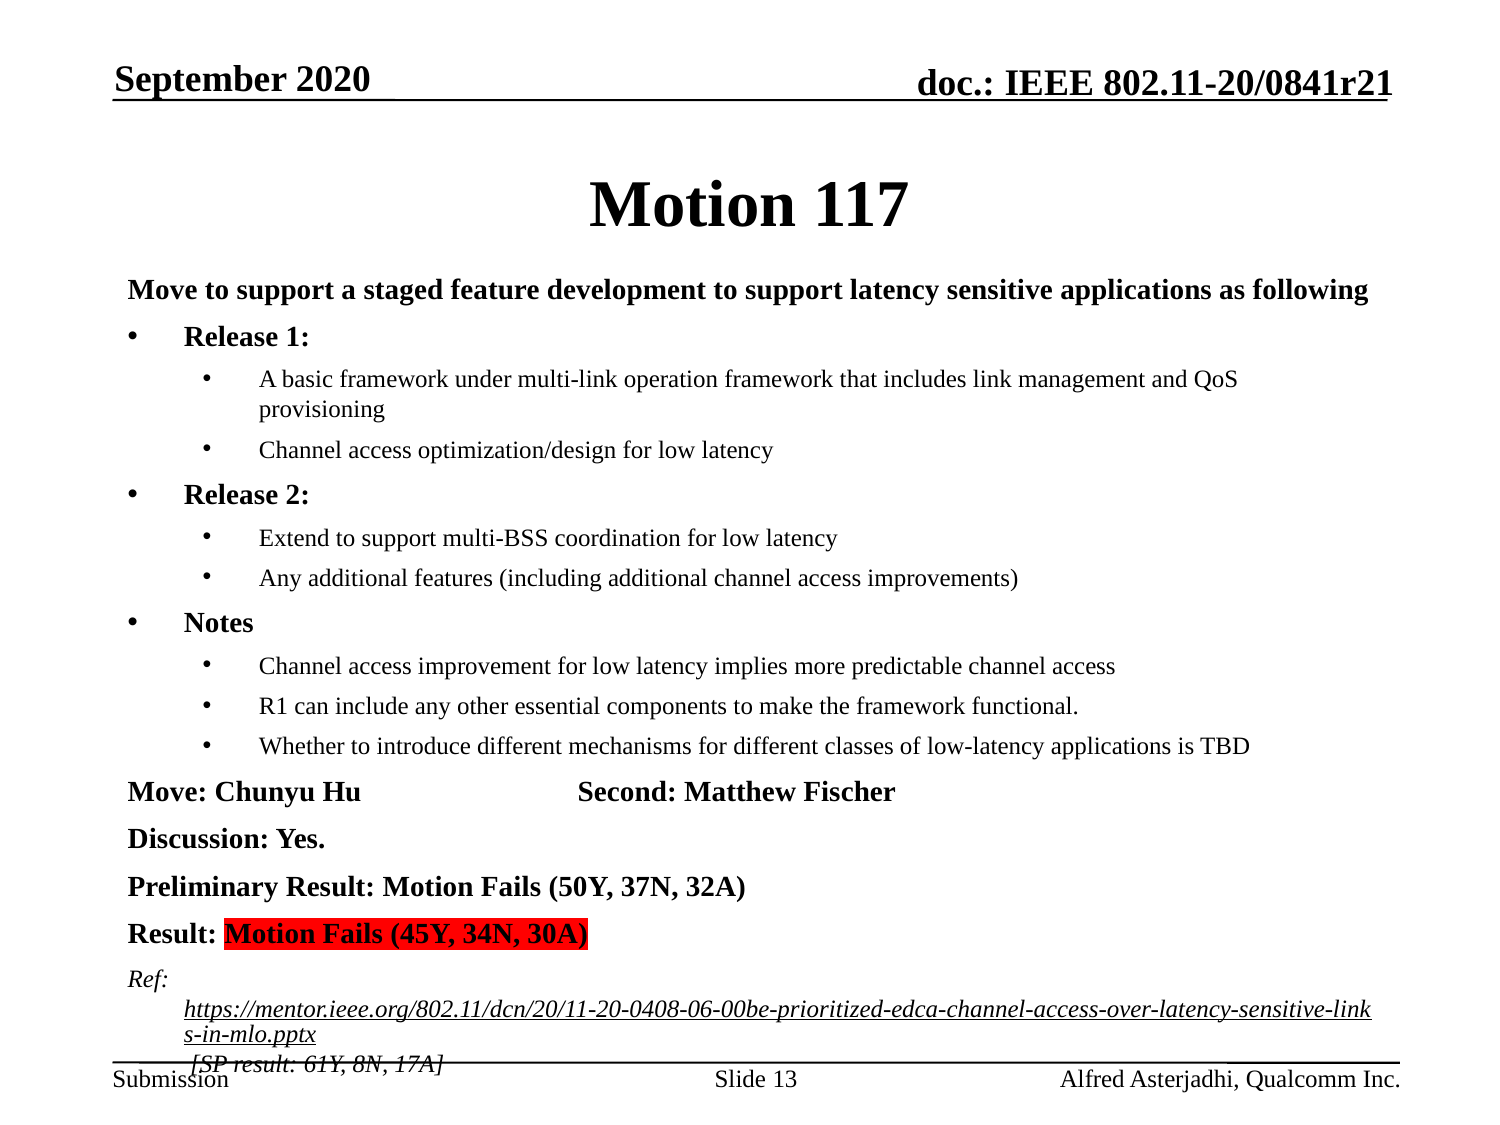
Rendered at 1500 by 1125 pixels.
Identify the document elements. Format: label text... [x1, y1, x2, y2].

title Motion 117 [112, 112, 1388, 262]
footer Alfred Asterjadhi, Qualcomm Inc. [878, 1061, 1402, 1093]
list Move to support a staged feature development to support latency sensitive applications as following Release 1: A basic framework under multi-link operation framework that includes link management and QoS provisioning Channel access optimization/design for low latency Release 2: Extend to support multi-BSS coordination for low latency Any additional features (including additional channel access improvements) Notes Channel access improvement for low latency implies more predictable channel access R1 can include any other essential components to make the framework functional. Whether to introduce different mechanisms for different classes of low-latency applications is TBD Move: Chunyu Hu Second: Matthew Fischer Discussion: Yes. Preliminary Result: Motion Fails (50Y, 37N, 32A) Result: Motion Fails (45Y, 34N, 30A) Ref: https://mentor.ieee.org/802.11/dcn/20/11-20-0408-06-00be-prioritized-edca-channel-access-over-latency-sensitive-links-in-mlo.pptx [SP result: 61Y, 8N, 17A] [112, 262, 1388, 1063]
slide_number Slide 13 [712, 1061, 800, 1123]
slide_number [114, 54, 423, 100]
